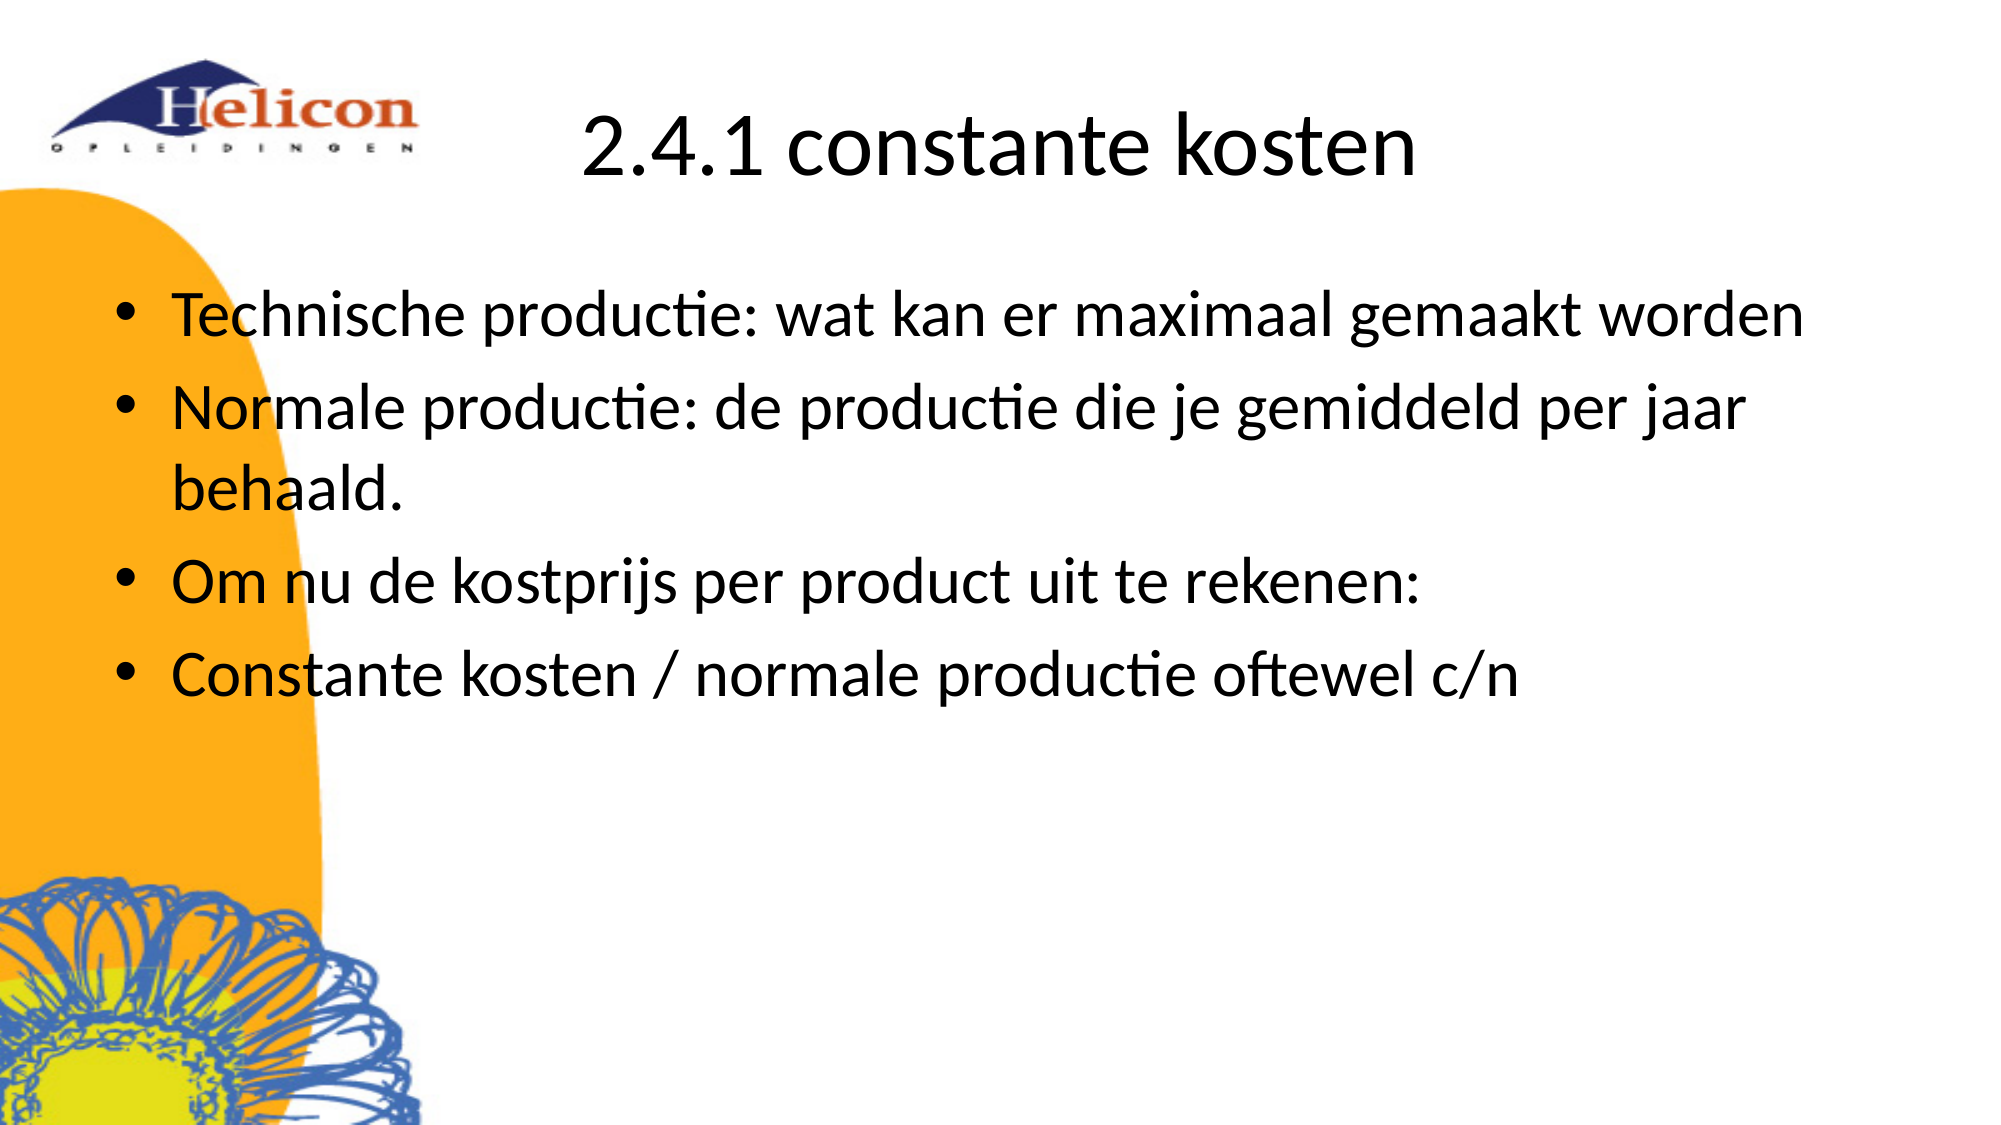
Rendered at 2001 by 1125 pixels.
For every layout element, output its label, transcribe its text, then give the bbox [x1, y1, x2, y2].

title 2.4.1 constante kosten [99, 45, 1900, 233]
list Technische productie: wat kan er maximaal gemaakt worden Normale productie: de productie die je gemiddeld per jaar behaald. Om nu de kostprijs per product uit te rekenen: Constante kosten / normale productie oftewel c/n [99, 262, 1900, 1005]
picture [0, 0, 2001, 1125]
